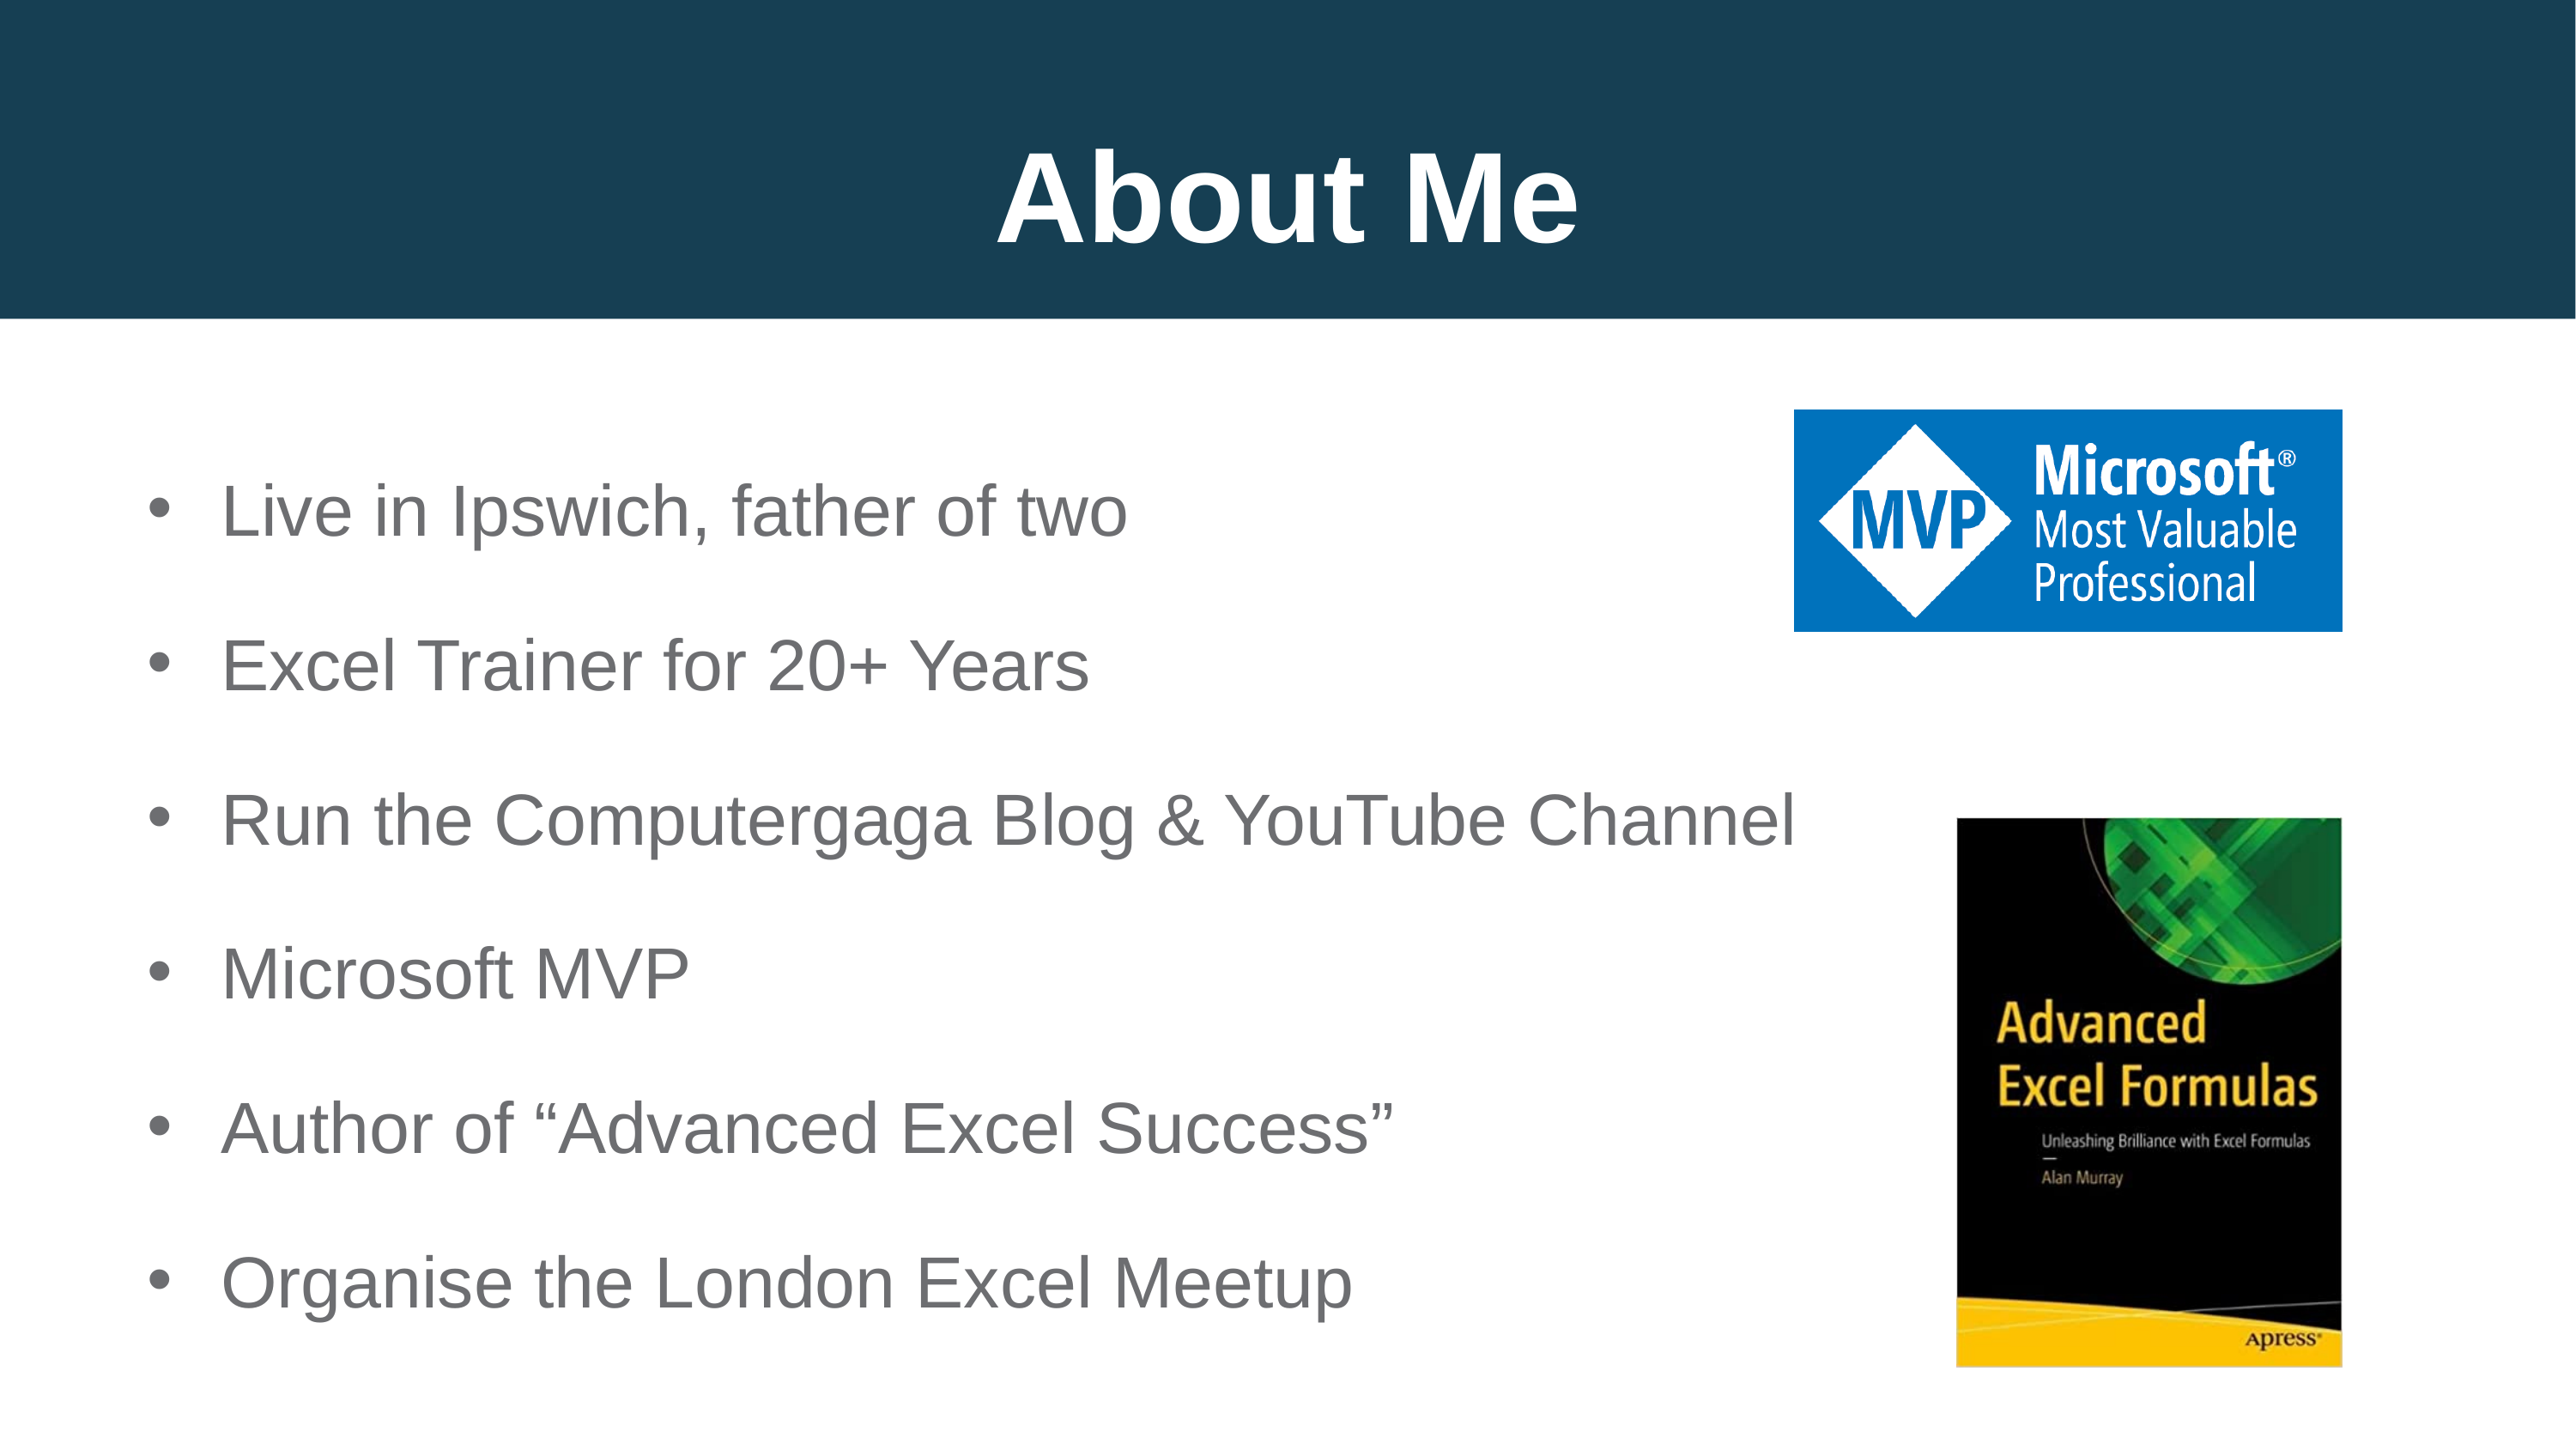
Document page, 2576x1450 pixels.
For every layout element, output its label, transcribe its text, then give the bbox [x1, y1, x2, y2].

list Live in Ipswich, father of two Excel Trainer for 20+ Years Run the Computergaga Blog & YouTube Channel Microsoft MVP Author of “Advanced Excel Success” Organise the London Excel Meetup [96, 410, 2480, 1333]
picture [1794, 410, 2343, 632]
picture [1956, 817, 2343, 1368]
title About Me [96, 65, 2480, 269]
